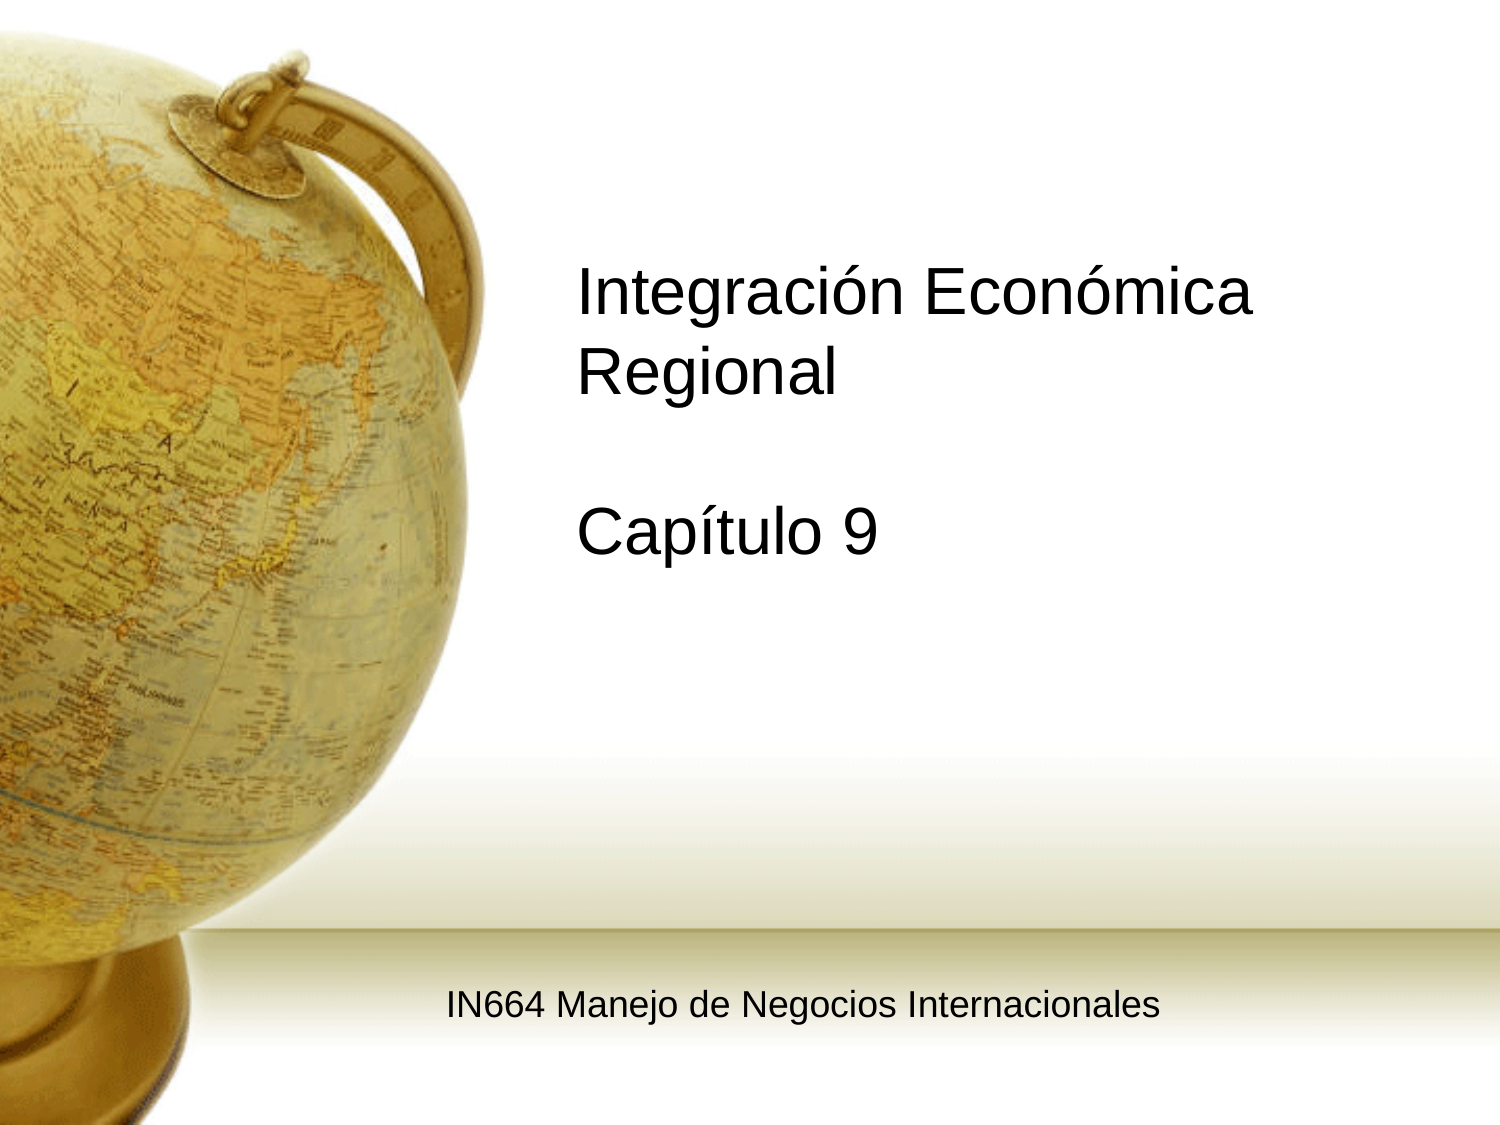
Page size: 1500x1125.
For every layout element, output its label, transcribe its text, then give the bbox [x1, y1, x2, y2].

subtitle IN664 Manejo de Negocios Internacionales [430, 972, 1243, 1055]
picture [0, 0, 1500, 1125]
title Integración Económica Regional Capítulo 9 [560, 187, 1384, 576]
